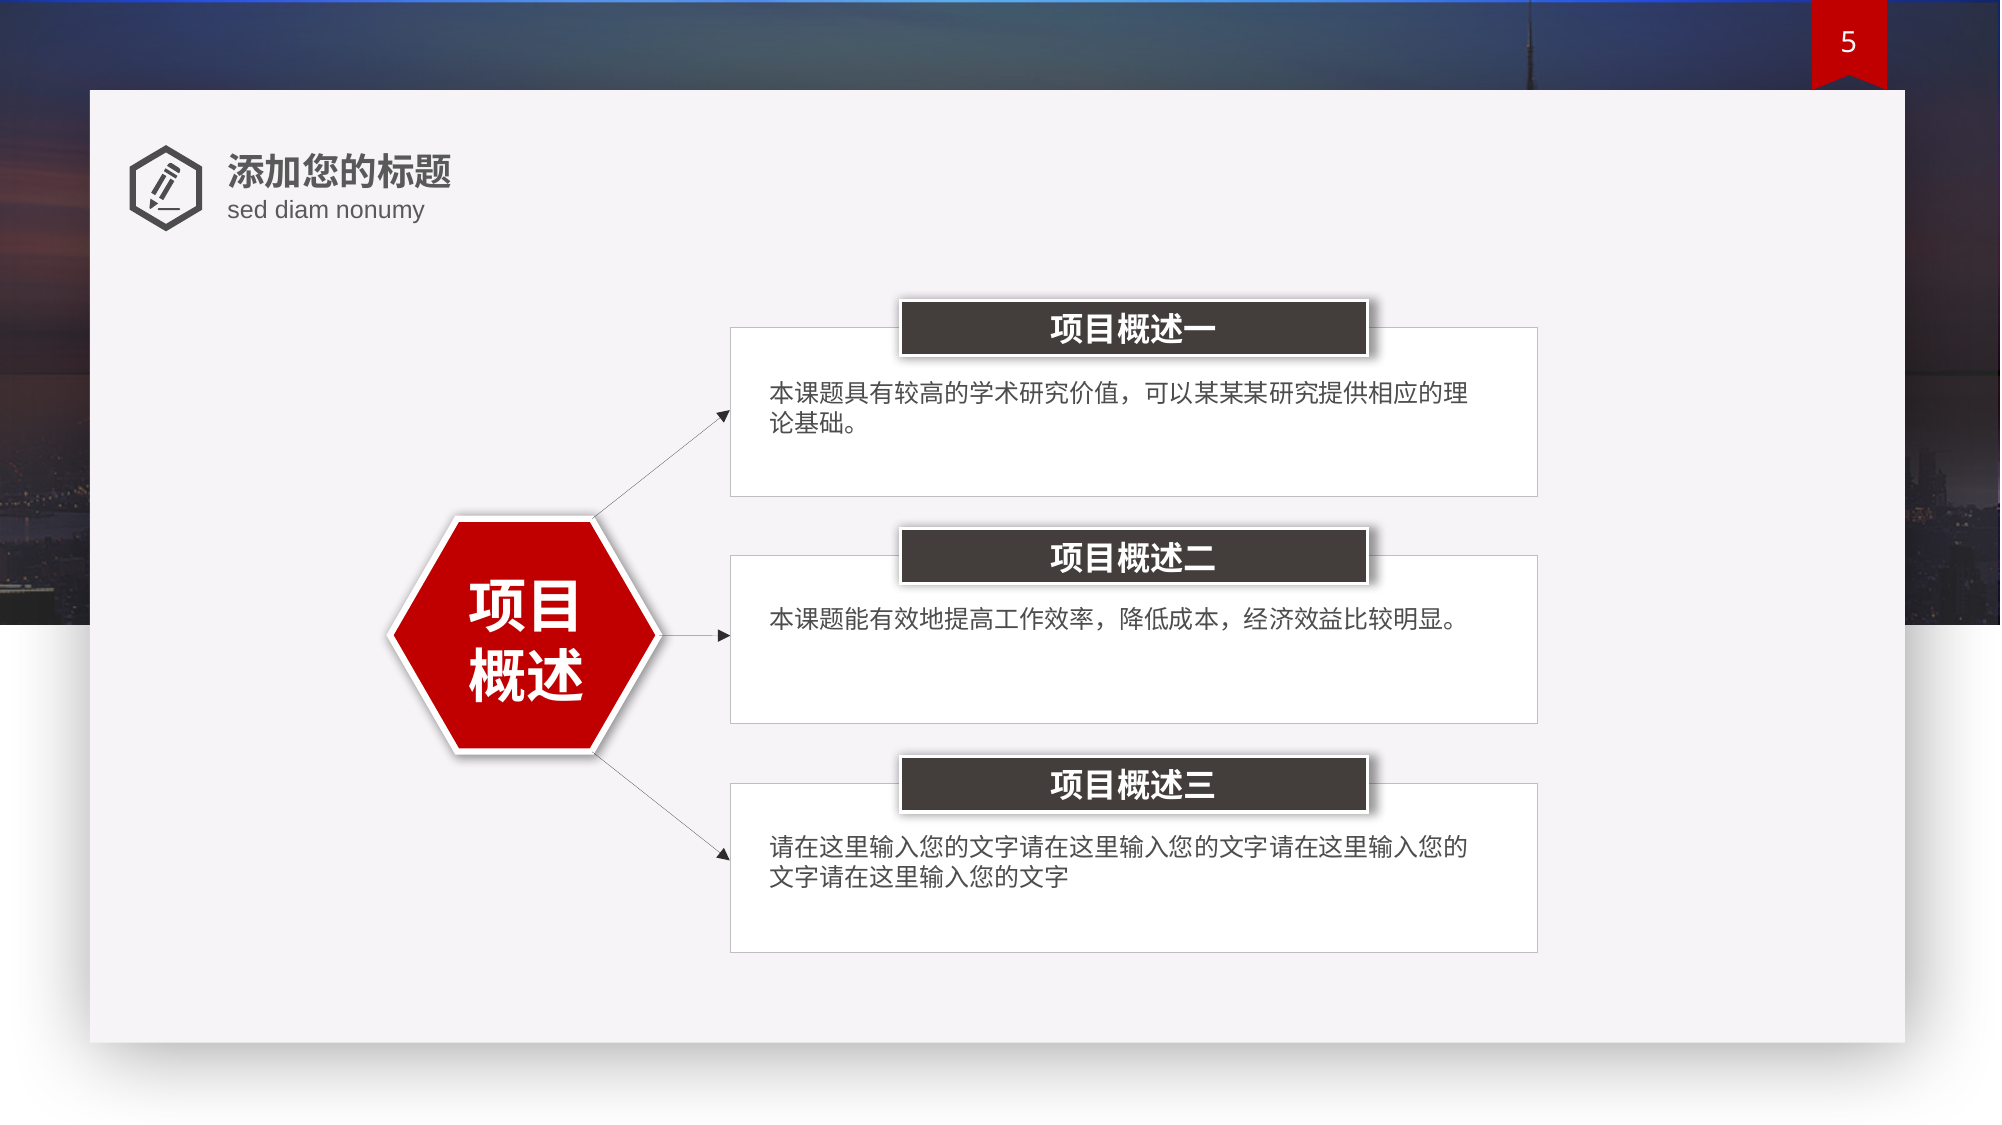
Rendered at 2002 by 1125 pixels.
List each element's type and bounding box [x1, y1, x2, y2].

text_box [129, 140, 470, 232]
picture [1888, 0, 2000, 625]
text_box [389, 300, 1538, 953]
